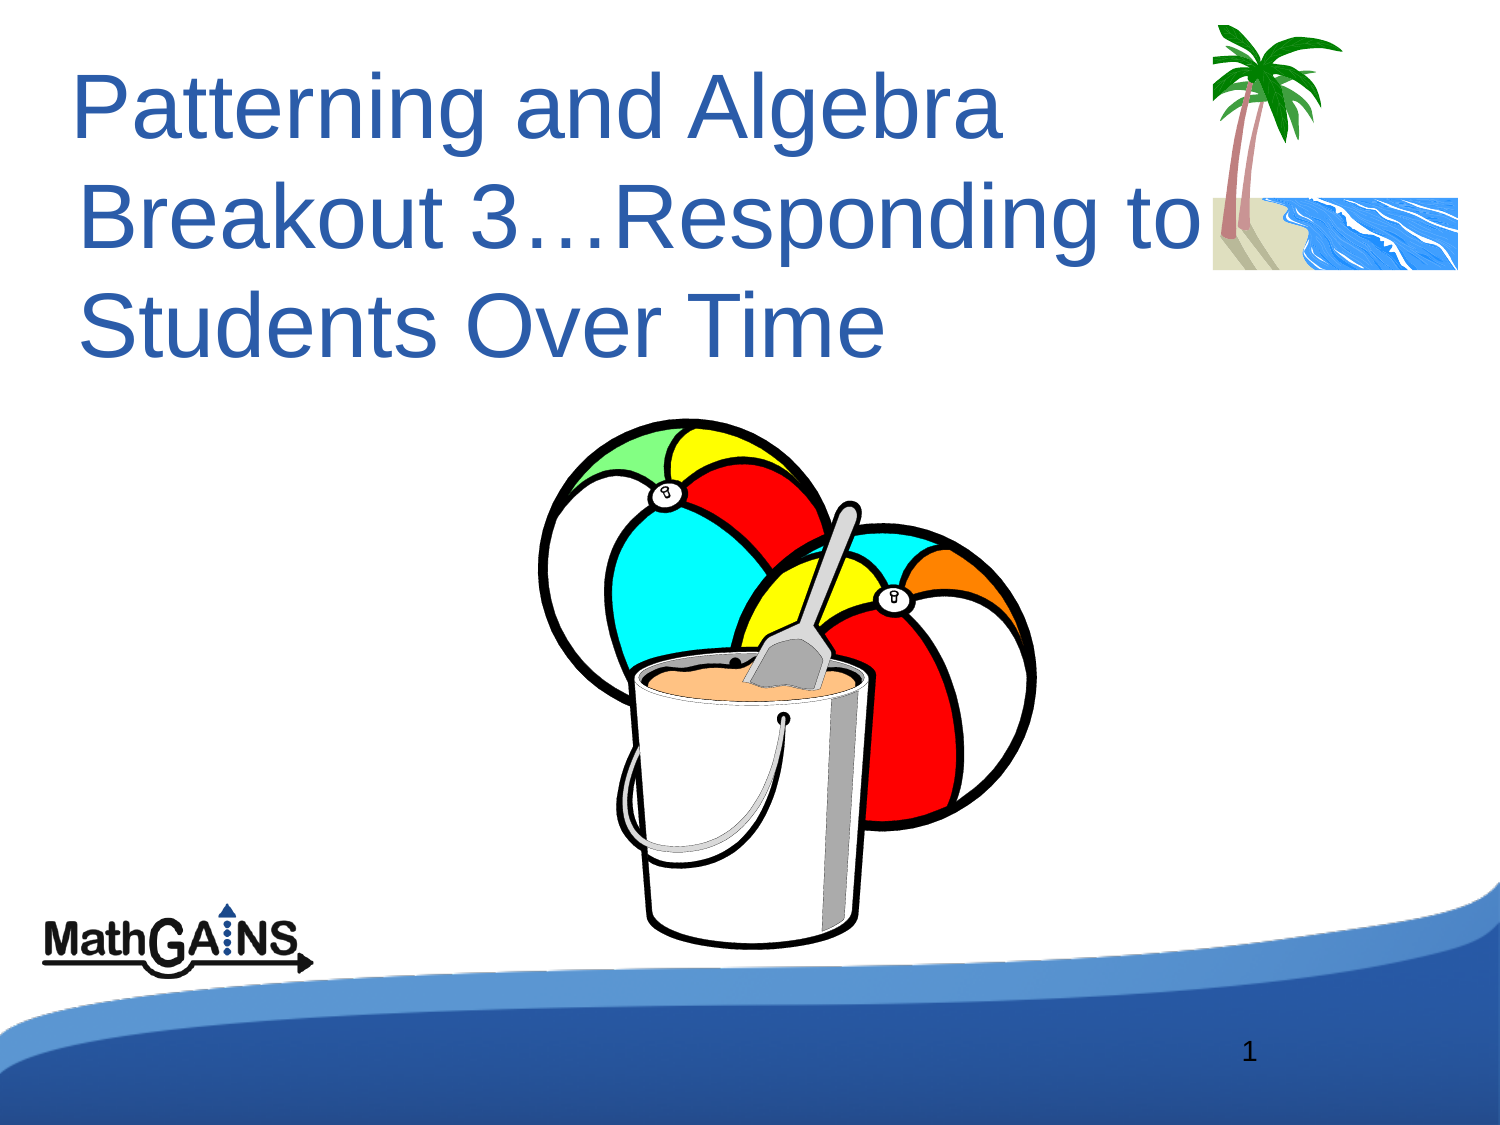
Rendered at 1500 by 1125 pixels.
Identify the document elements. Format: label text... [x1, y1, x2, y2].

slide_number 1 [1223, 1023, 1277, 1075]
picture [1212, 24, 1459, 271]
title Patterning and Algebra Breakout 3…Responding to Students Over Time [61, 86, 1413, 336]
picture [0, 418, 1500, 1125]
